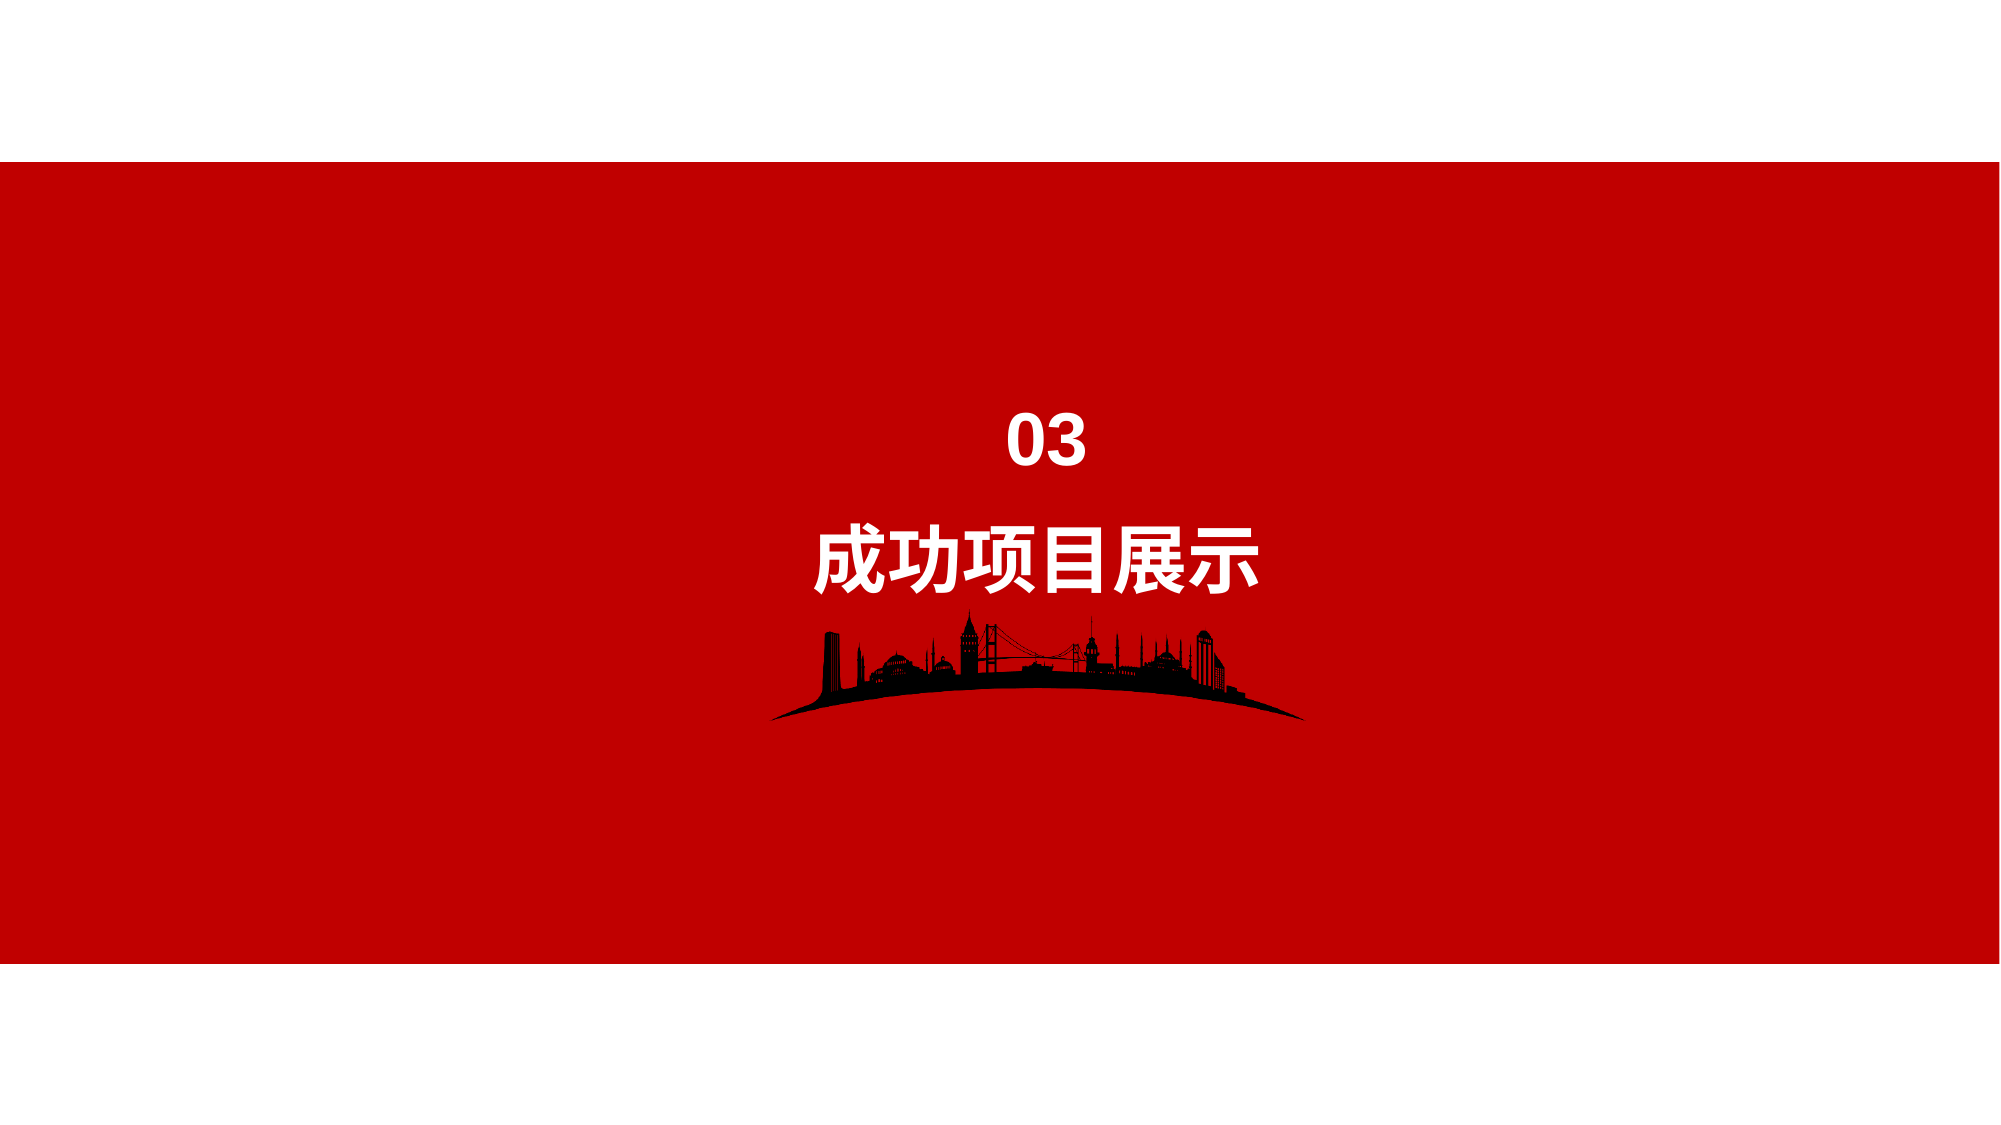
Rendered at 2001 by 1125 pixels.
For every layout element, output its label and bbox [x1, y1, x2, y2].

text_box [0, 161, 2000, 965]
picture [768, 609, 1306, 721]
text_box [584, 383, 1491, 596]
